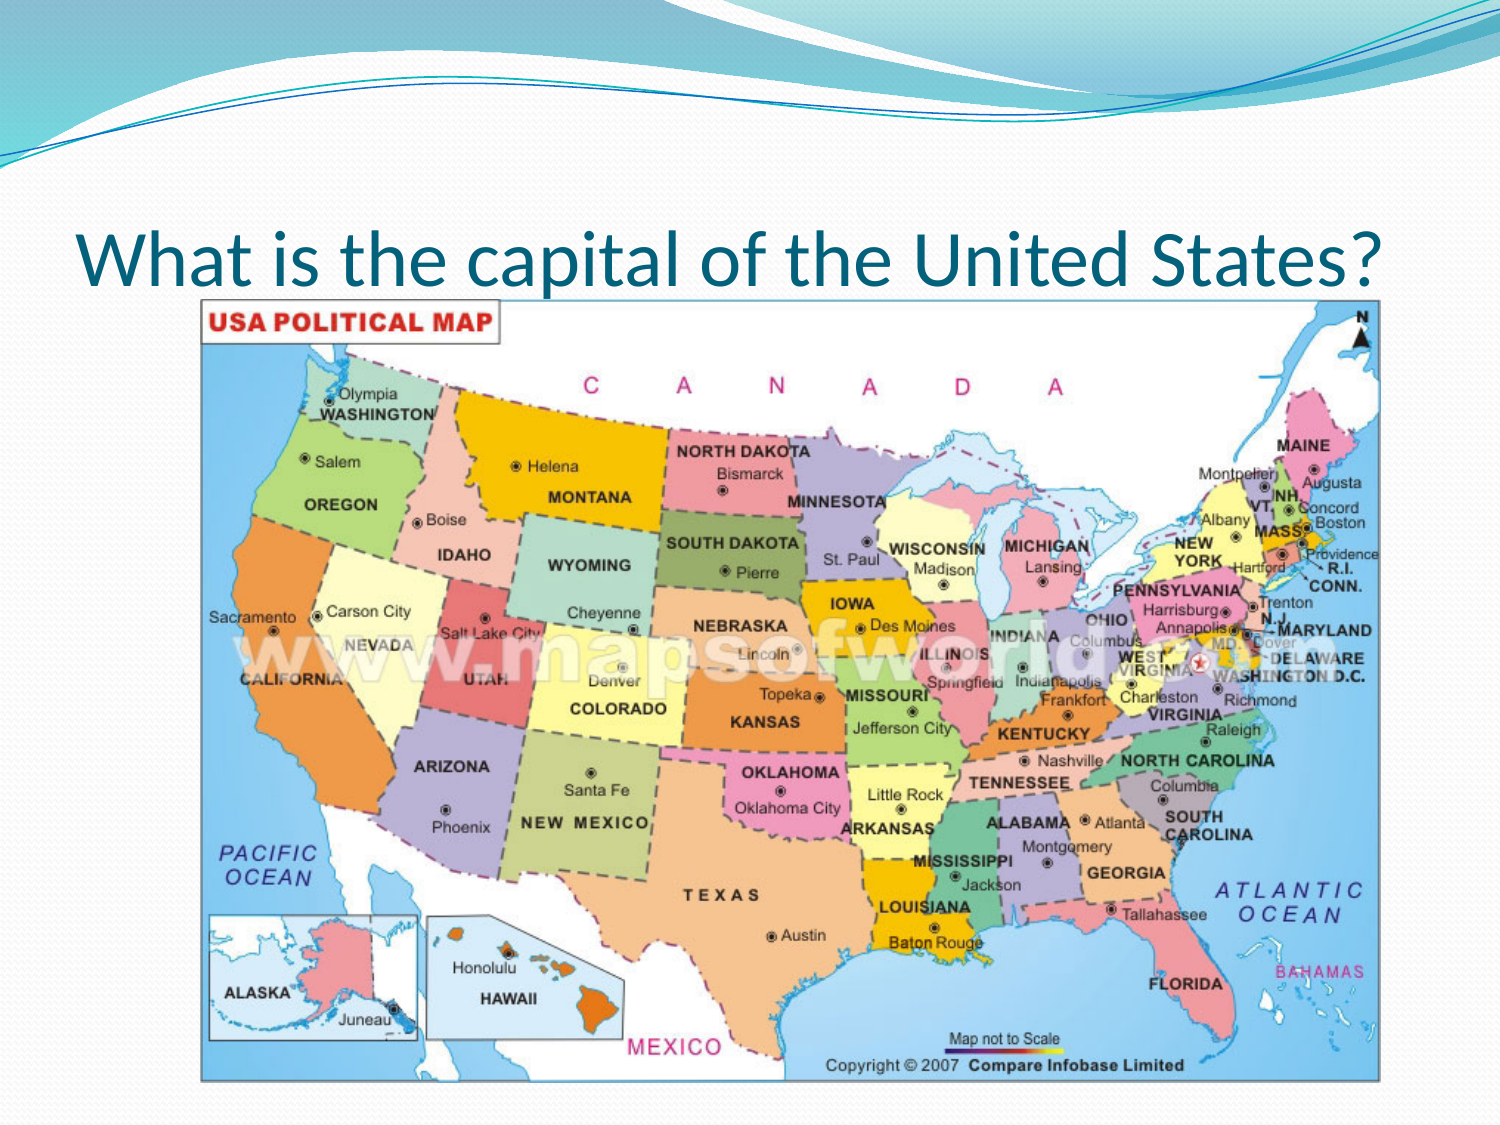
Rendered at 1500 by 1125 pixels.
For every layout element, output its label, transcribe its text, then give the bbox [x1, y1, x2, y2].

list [199, 299, 1382, 1083]
title What is the capital of the United States? [75, 115, 1425, 303]
